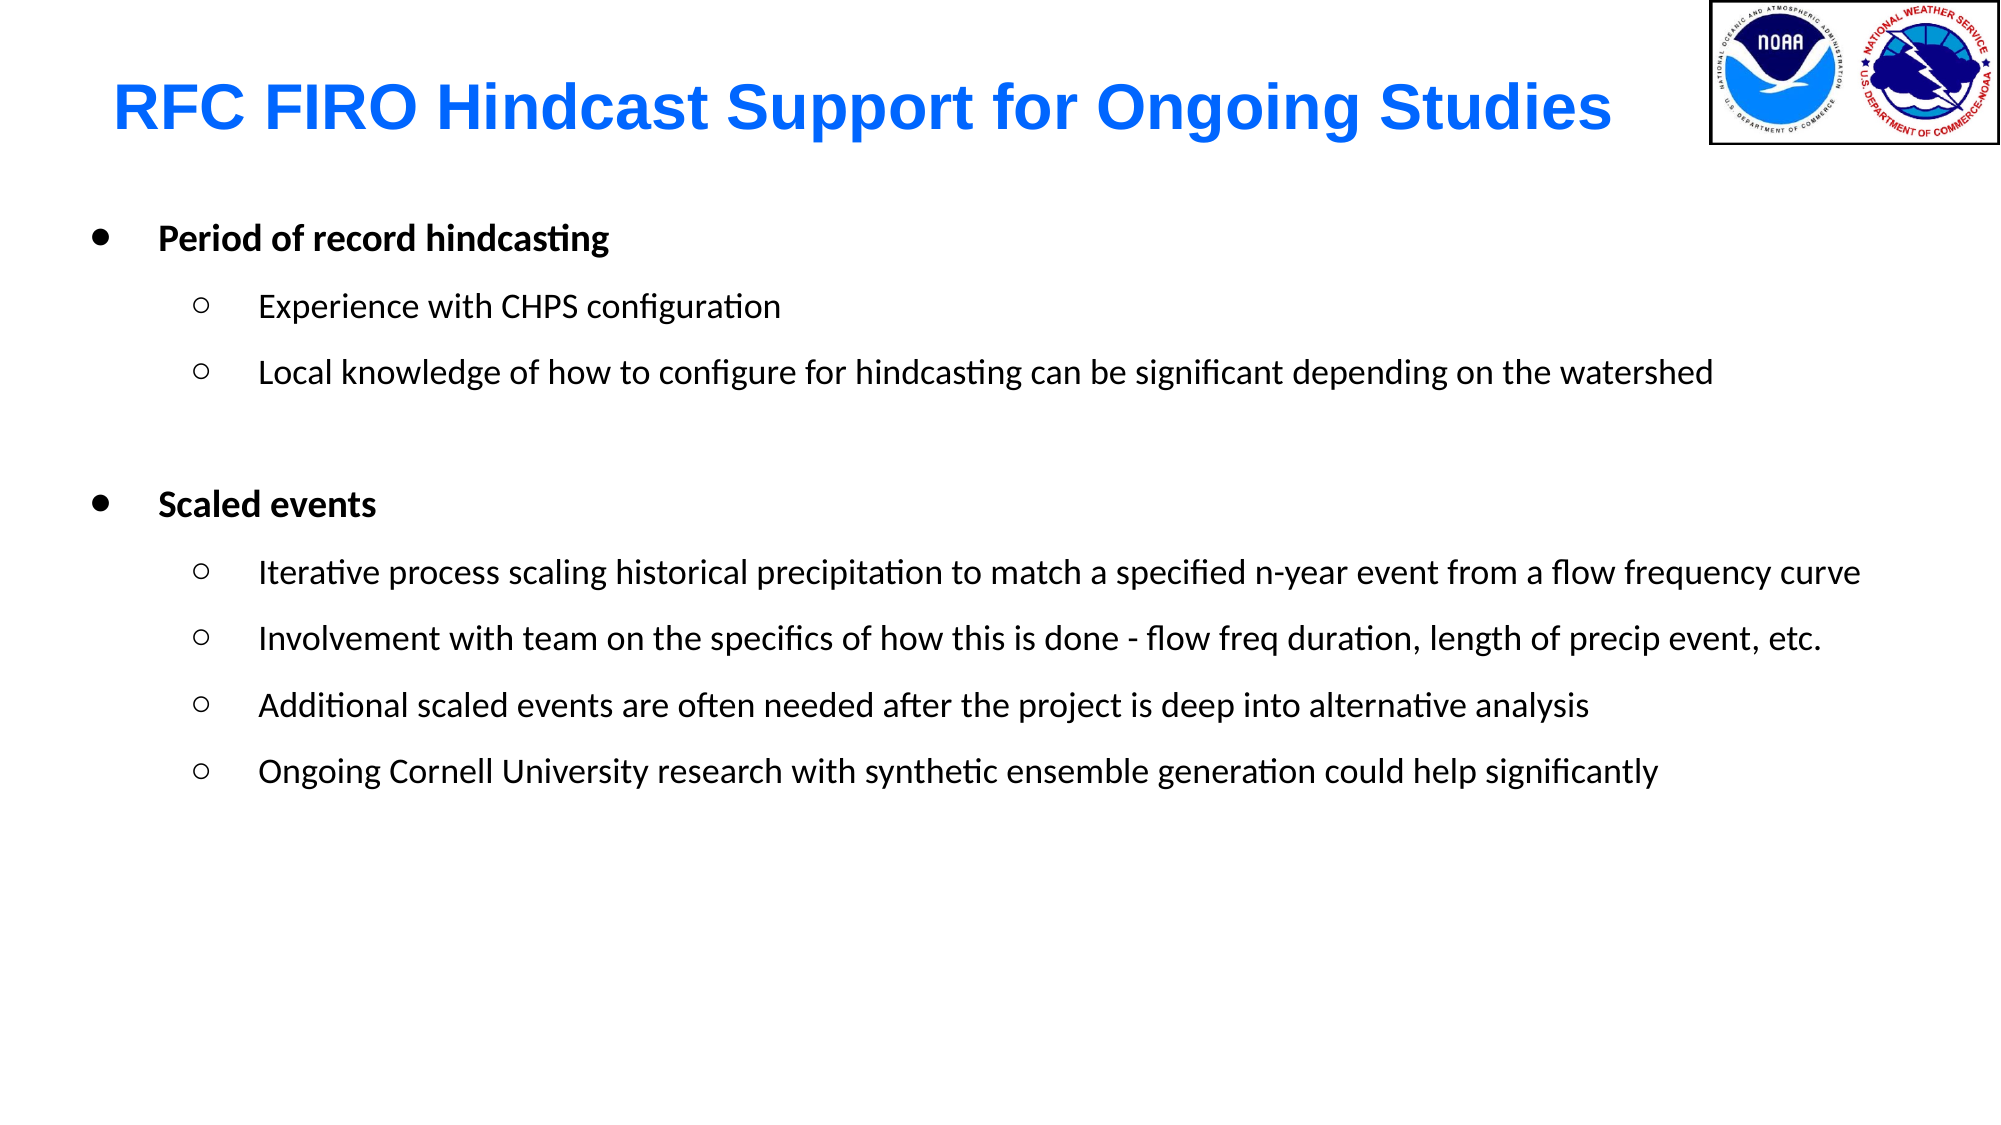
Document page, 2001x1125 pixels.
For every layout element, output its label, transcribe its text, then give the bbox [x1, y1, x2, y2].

picture [1709, 0, 2000, 145]
title RFC FIRO Hindcast Support for Ongoing Studies [23, 54, 1704, 180]
list Period of record hindcasting Experience with CHPS configuration Local knowledge of how to configure for hindcasting can be significant depending on the watershed Scaled events Iterative process scaling historical precipitation to match a specified n-year event from a flow frequency curve Involvement with team on the specifics of how this is done - flow freq duration, length of precip event, etc. Additional scaled events are often needed after the project is deep into alternative analysis Ongoing Cornell University research with synthetic ensemble generation could help significantly [38, 185, 1966, 1107]
